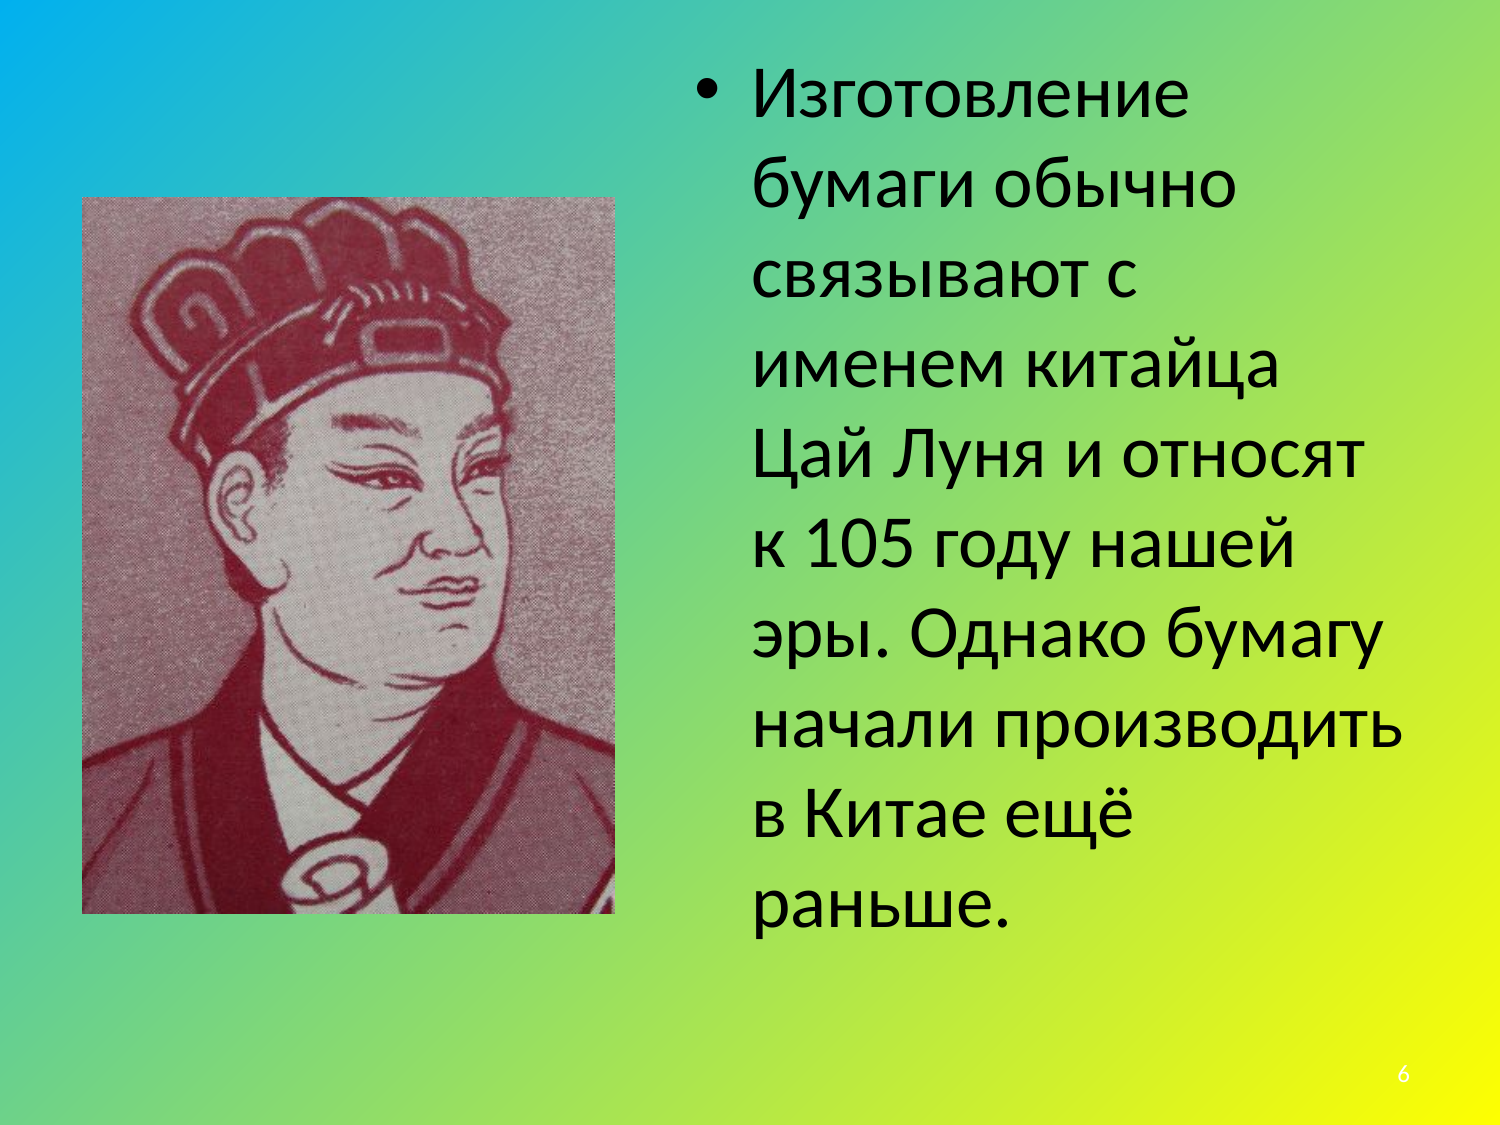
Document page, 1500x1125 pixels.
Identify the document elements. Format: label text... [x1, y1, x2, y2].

slide_number 6 [1074, 1042, 1425, 1103]
list Изготовление бумаги обычно связывают с именем китайца Цай Луня и относят к 105 году нашей эры. Однако бумагу начали производить в Китае ещё раньше. [679, 35, 1425, 1005]
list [81, 197, 615, 915]
